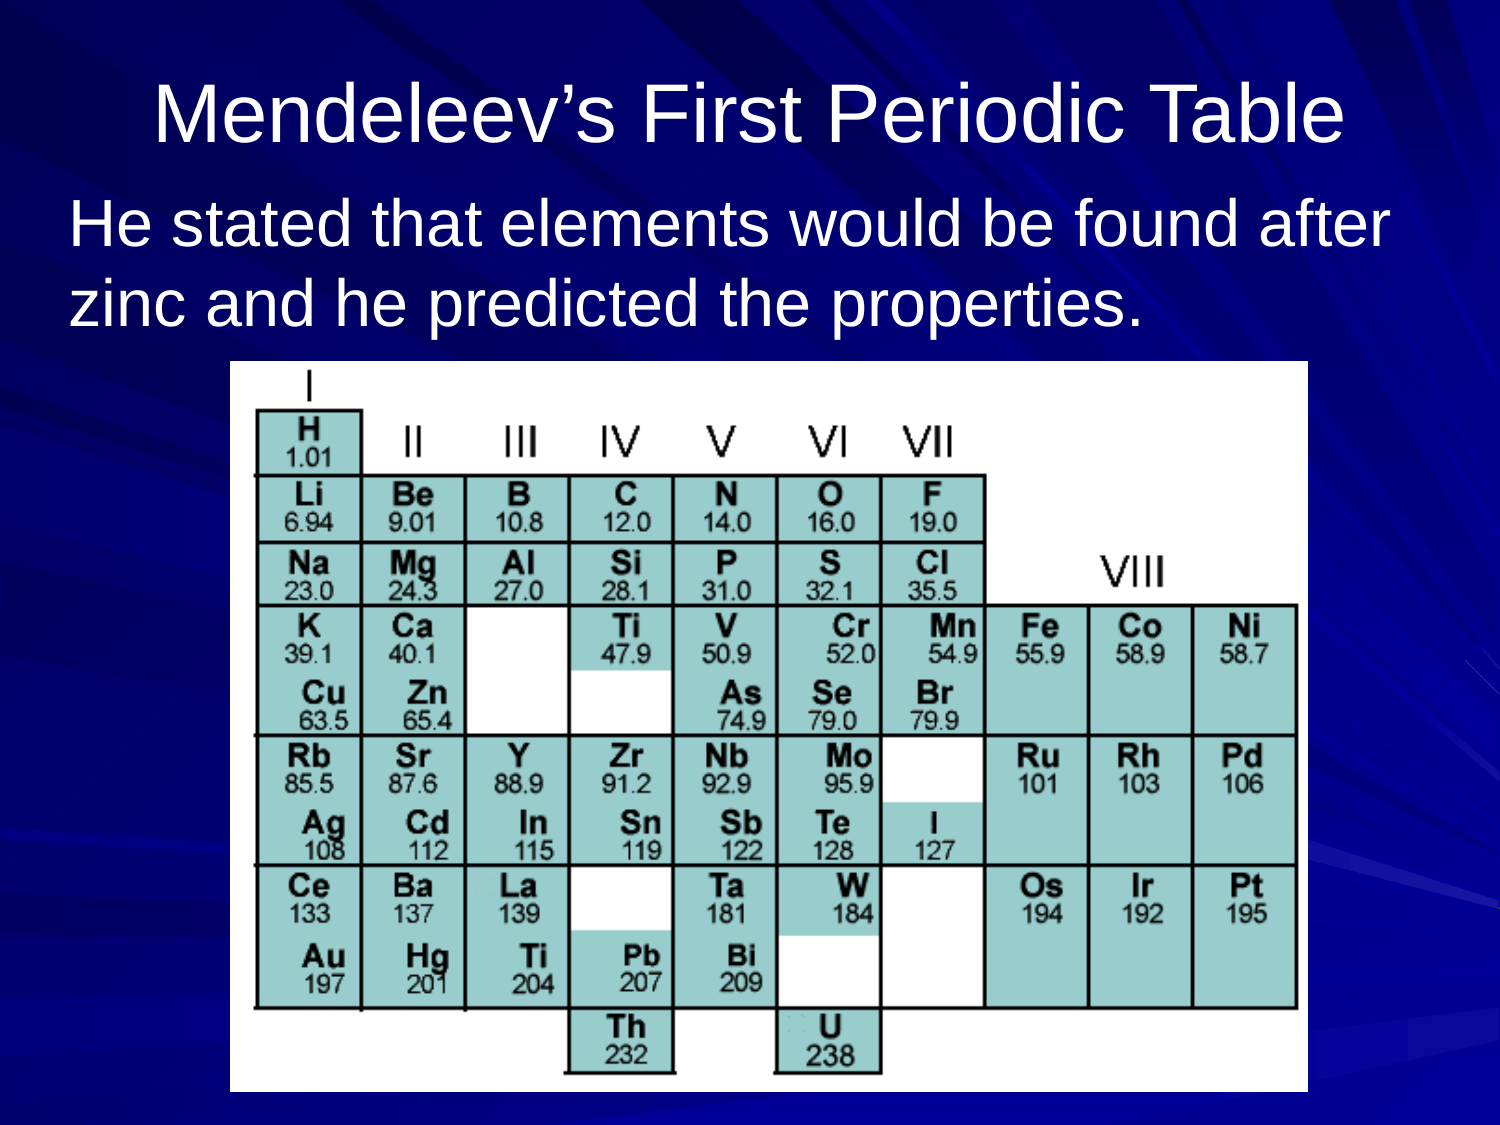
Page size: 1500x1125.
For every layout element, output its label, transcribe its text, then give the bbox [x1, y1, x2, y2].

picture [229, 361, 1308, 1092]
title Mendeleev’s First Periodic Table [74, 45, 1426, 172]
list He stated that elements would be found after zinc and he predicted the properties. [52, 172, 1459, 351]
